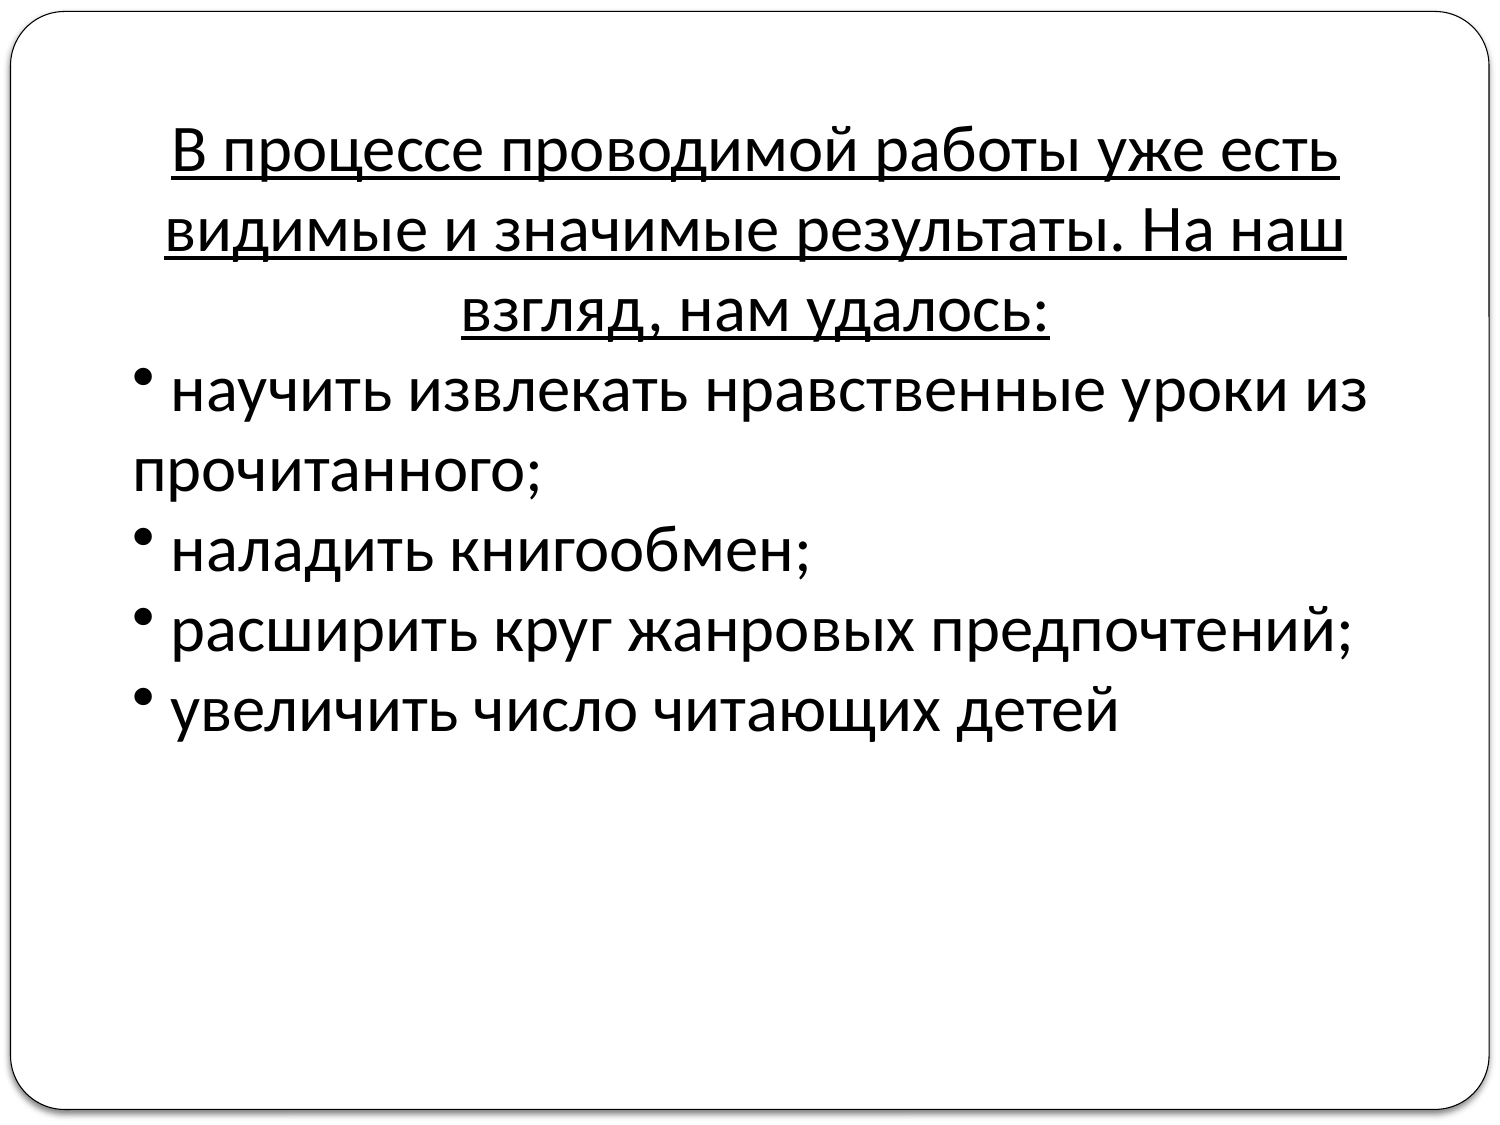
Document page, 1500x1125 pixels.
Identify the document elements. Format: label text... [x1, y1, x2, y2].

text_box В процессе проводимой работы уже есть видимые и значимые результаты. На наш взгляд, нам удалось: научить извлекать нравственные уроки из прочитанного; наладить книгообмен; расширить круг жанровых предпочтений; увеличить число читающих детей [117, 97, 1395, 752]
